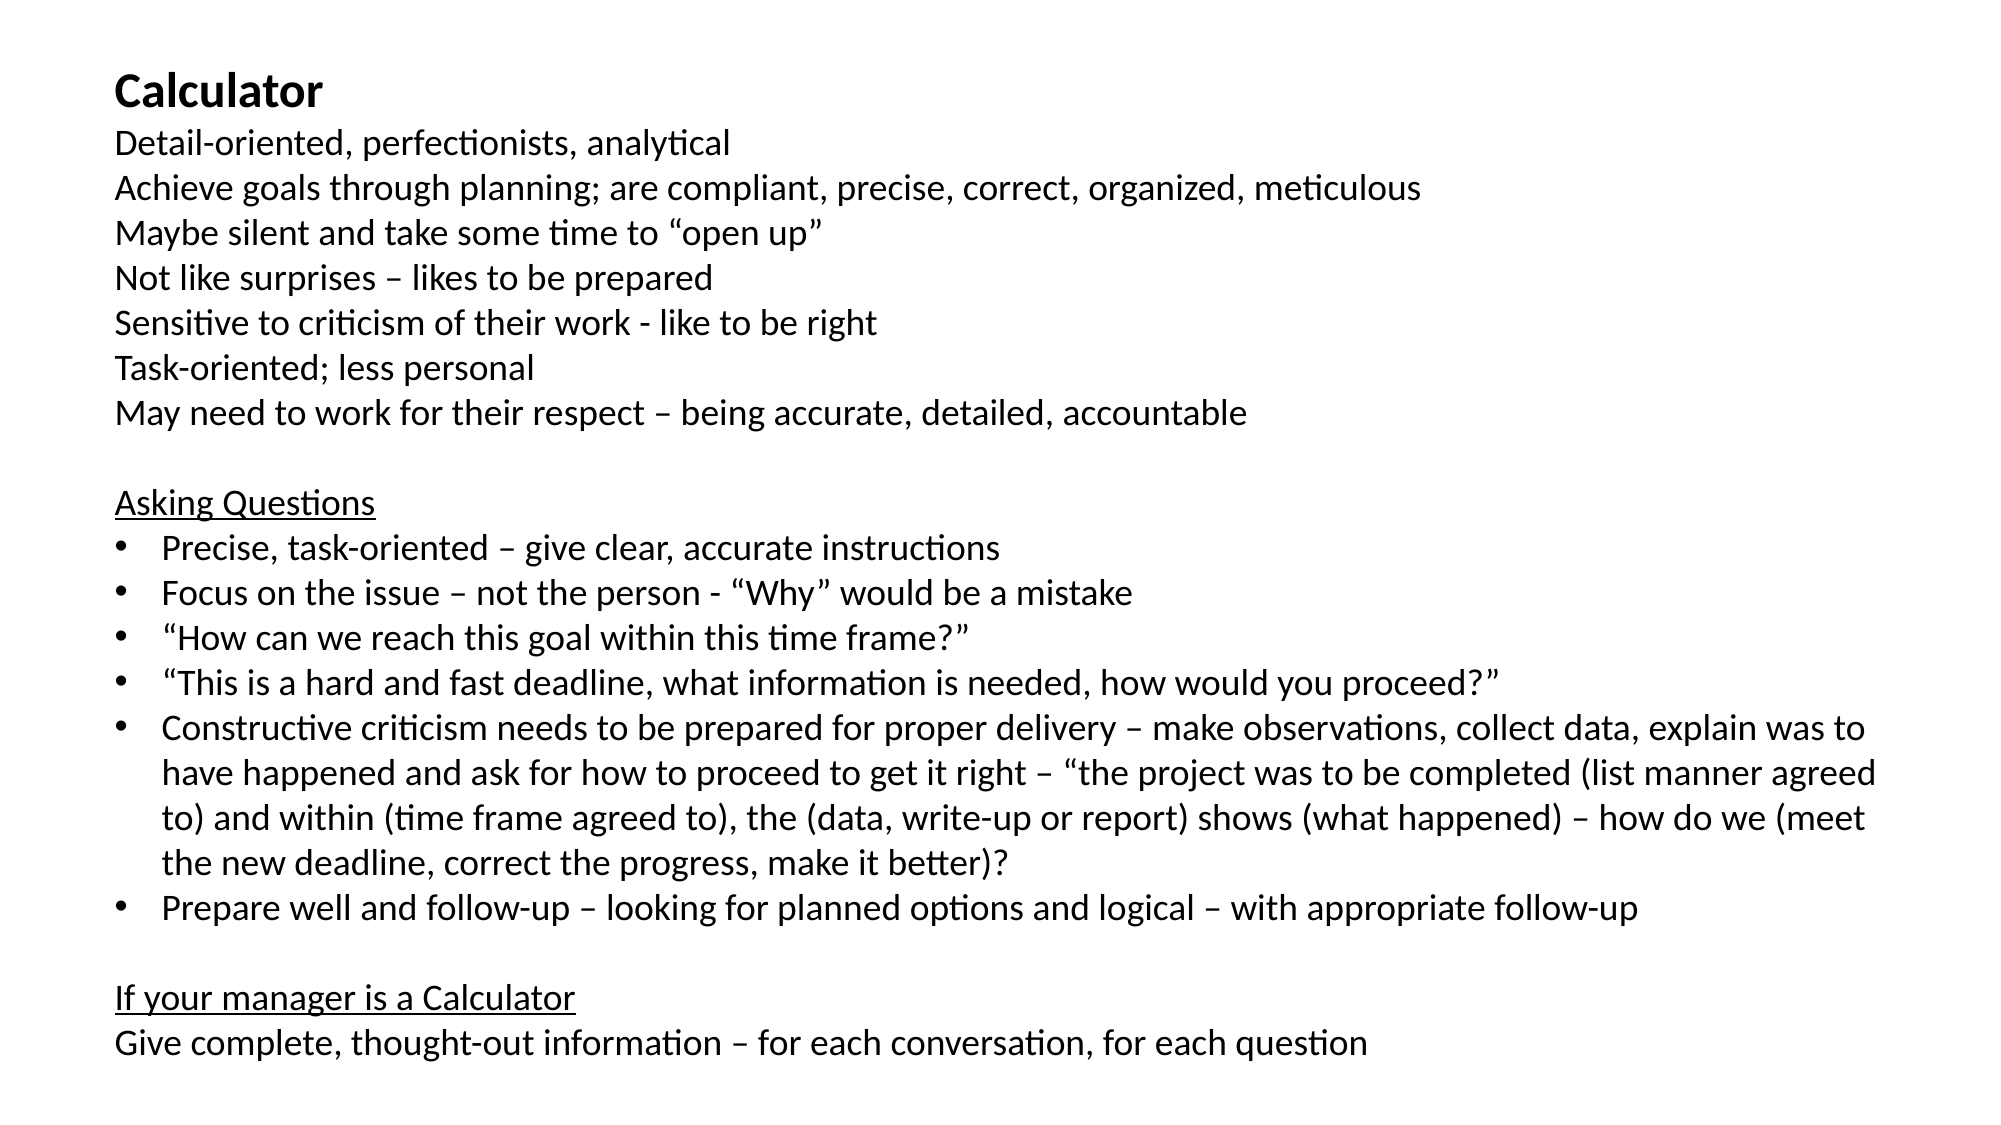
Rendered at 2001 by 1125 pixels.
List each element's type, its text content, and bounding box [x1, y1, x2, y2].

text_box Calculator Detail-oriented, perfectionists, analytical Achieve goals through planning; are compliant, precise, correct, organized, meticulous Maybe silent and take some time to “open up” Not like surprises – likes to be prepared Sensitive to criticism of their work - like to be right Task-oriented; less personal May need to work for their respect – being accurate, detailed, accountable Asking Questions Precise, task-oriented – give clear, accurate instructions Focus on the issue – not the person - “Why” would be a mistake “How can we reach this goal within this time frame?” “This is a hard and fast deadline, what information is needed, how would you proceed?” Constructive criticism needs to be prepared for proper delivery – make observations, collect data, explain was to have happened and ask for how to proceed to get it right – “the project was to be completed (list manner agreed to) and within (time frame agreed to), the (data, write-up or report) shows (what happened) – how do we (meet the new deadline, correct the progress, make it better)? Prepare well and follow-up – looking for planned options and logical – with appropriate follow-up If your manager is a Calculator Give complete, thought-out information – for each conversation, for each question [99, 50, 1894, 1071]
